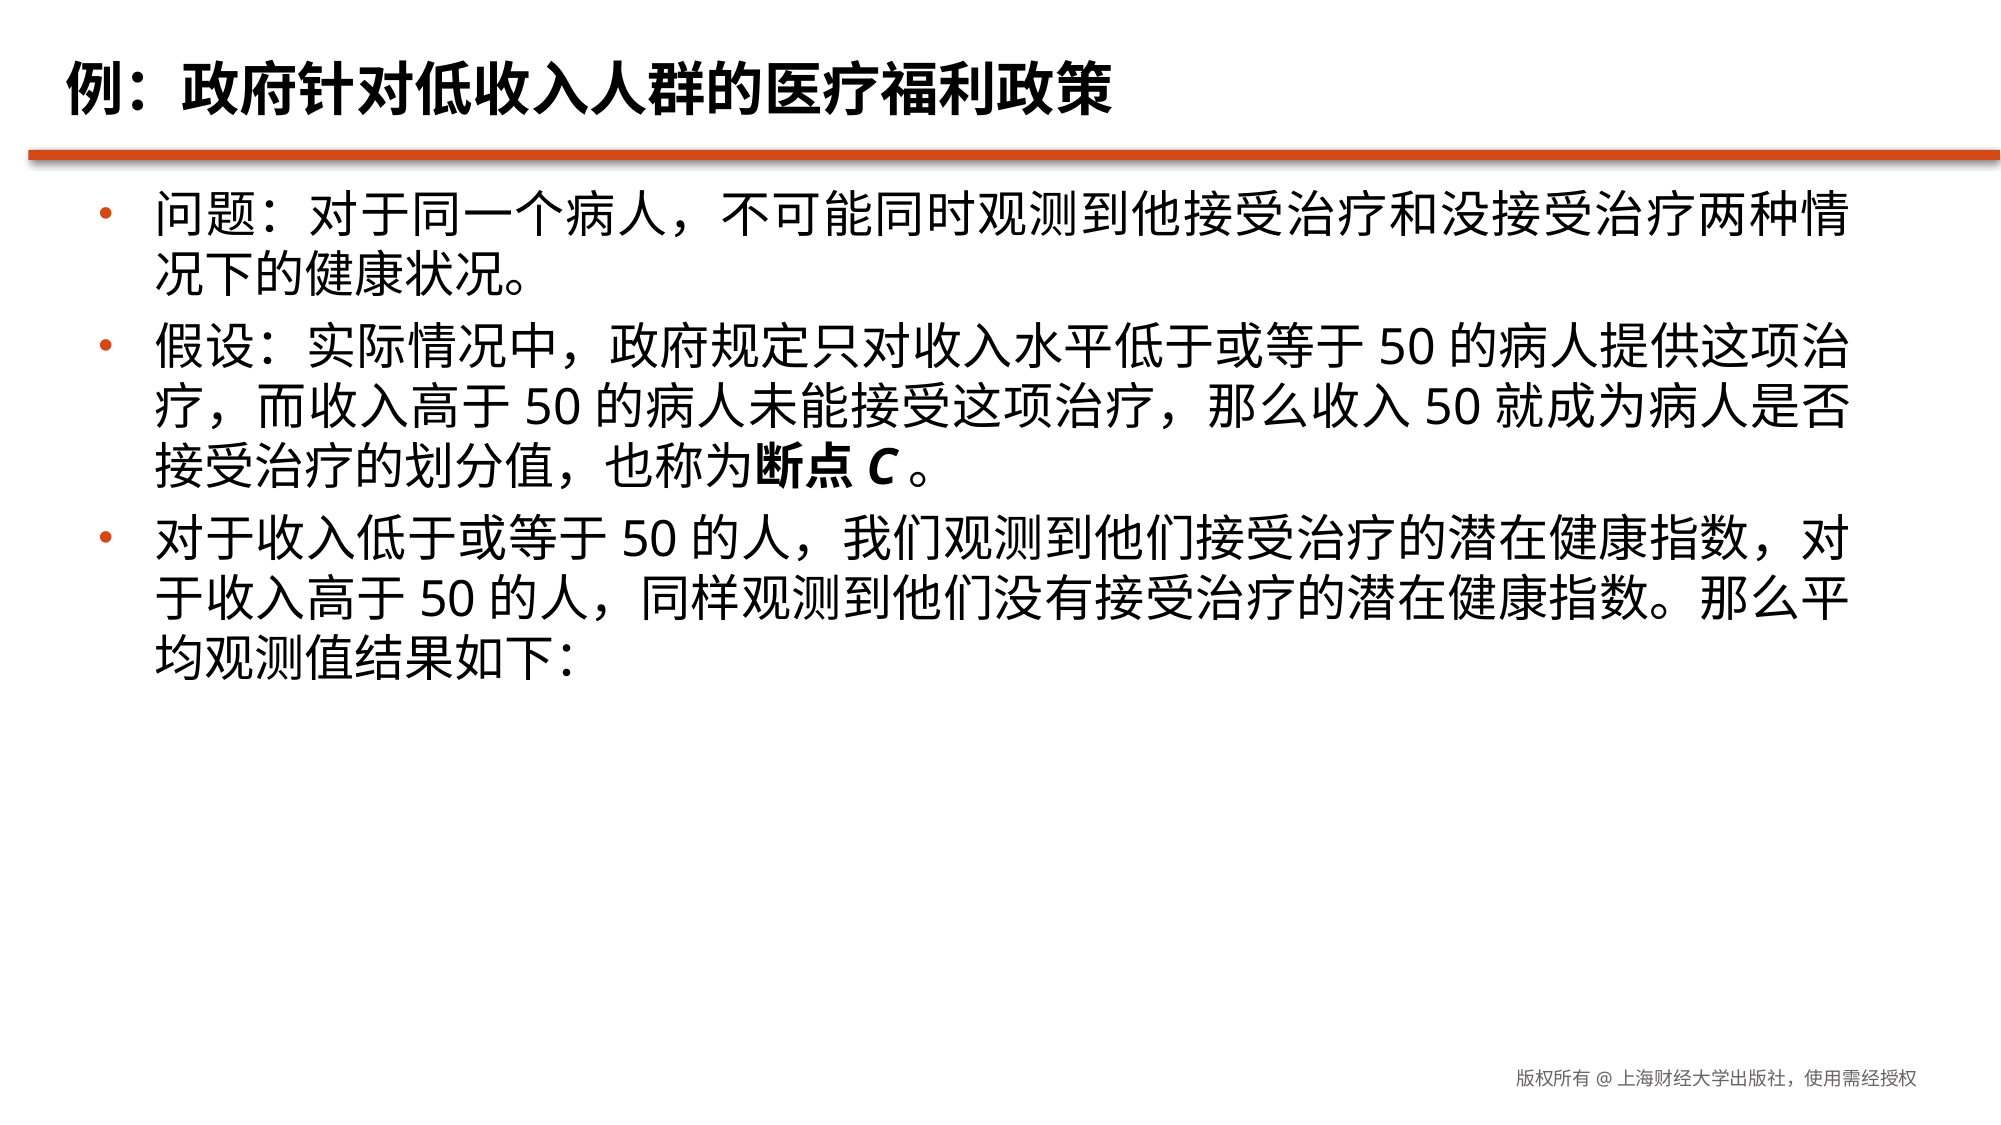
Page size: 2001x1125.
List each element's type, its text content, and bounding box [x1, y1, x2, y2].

title 例：政府针对低收入人群的医疗福利政策 [50, 50, 1825, 138]
footer 版权所有@上海财经大学出版社，使用需经授权 [1483, 1046, 1950, 1109]
